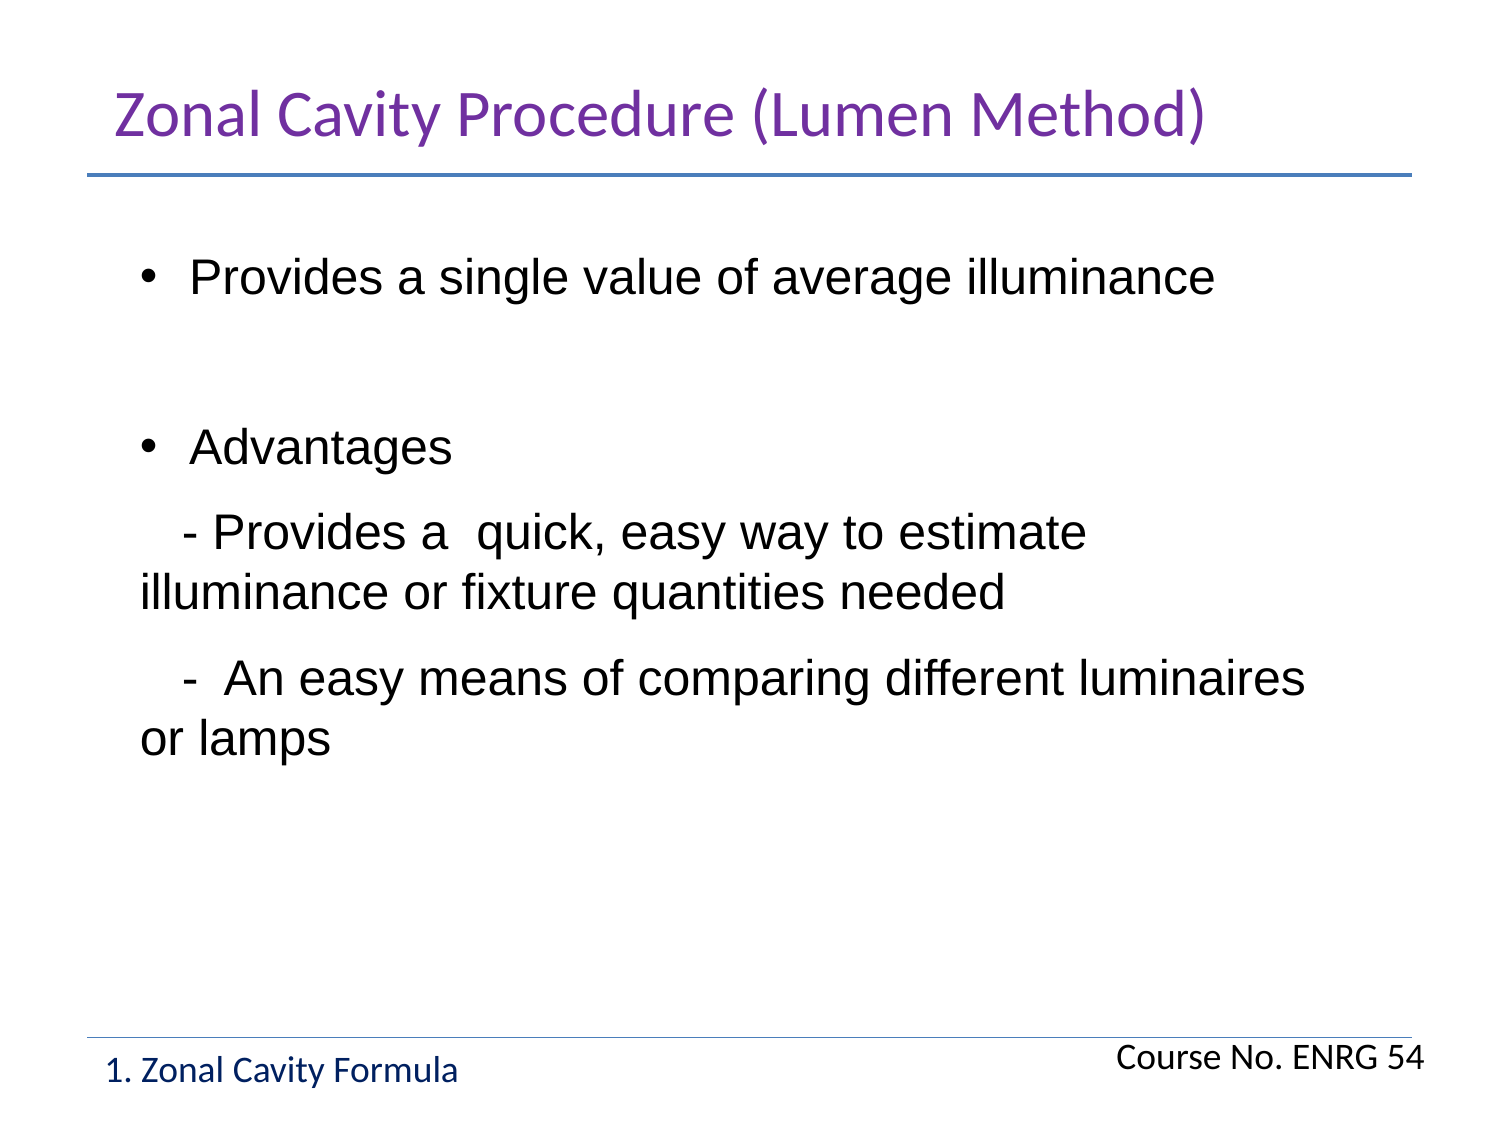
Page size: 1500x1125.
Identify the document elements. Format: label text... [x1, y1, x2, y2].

text_box 1. Zonal Cavity Formula [89, 1045, 475, 1098]
text_box Zonal Cavity Procedure (Lumen Method) [99, 62, 1400, 158]
text_box Course No. ENRG 54 [1101, 1024, 1441, 1085]
text_box Provides a single value of average illuminance Advantages - Provides a quick, easy way to estimate illuminance or fixture quantities needed - An easy means of comparing different luminaires or lamps [125, 237, 1363, 858]
